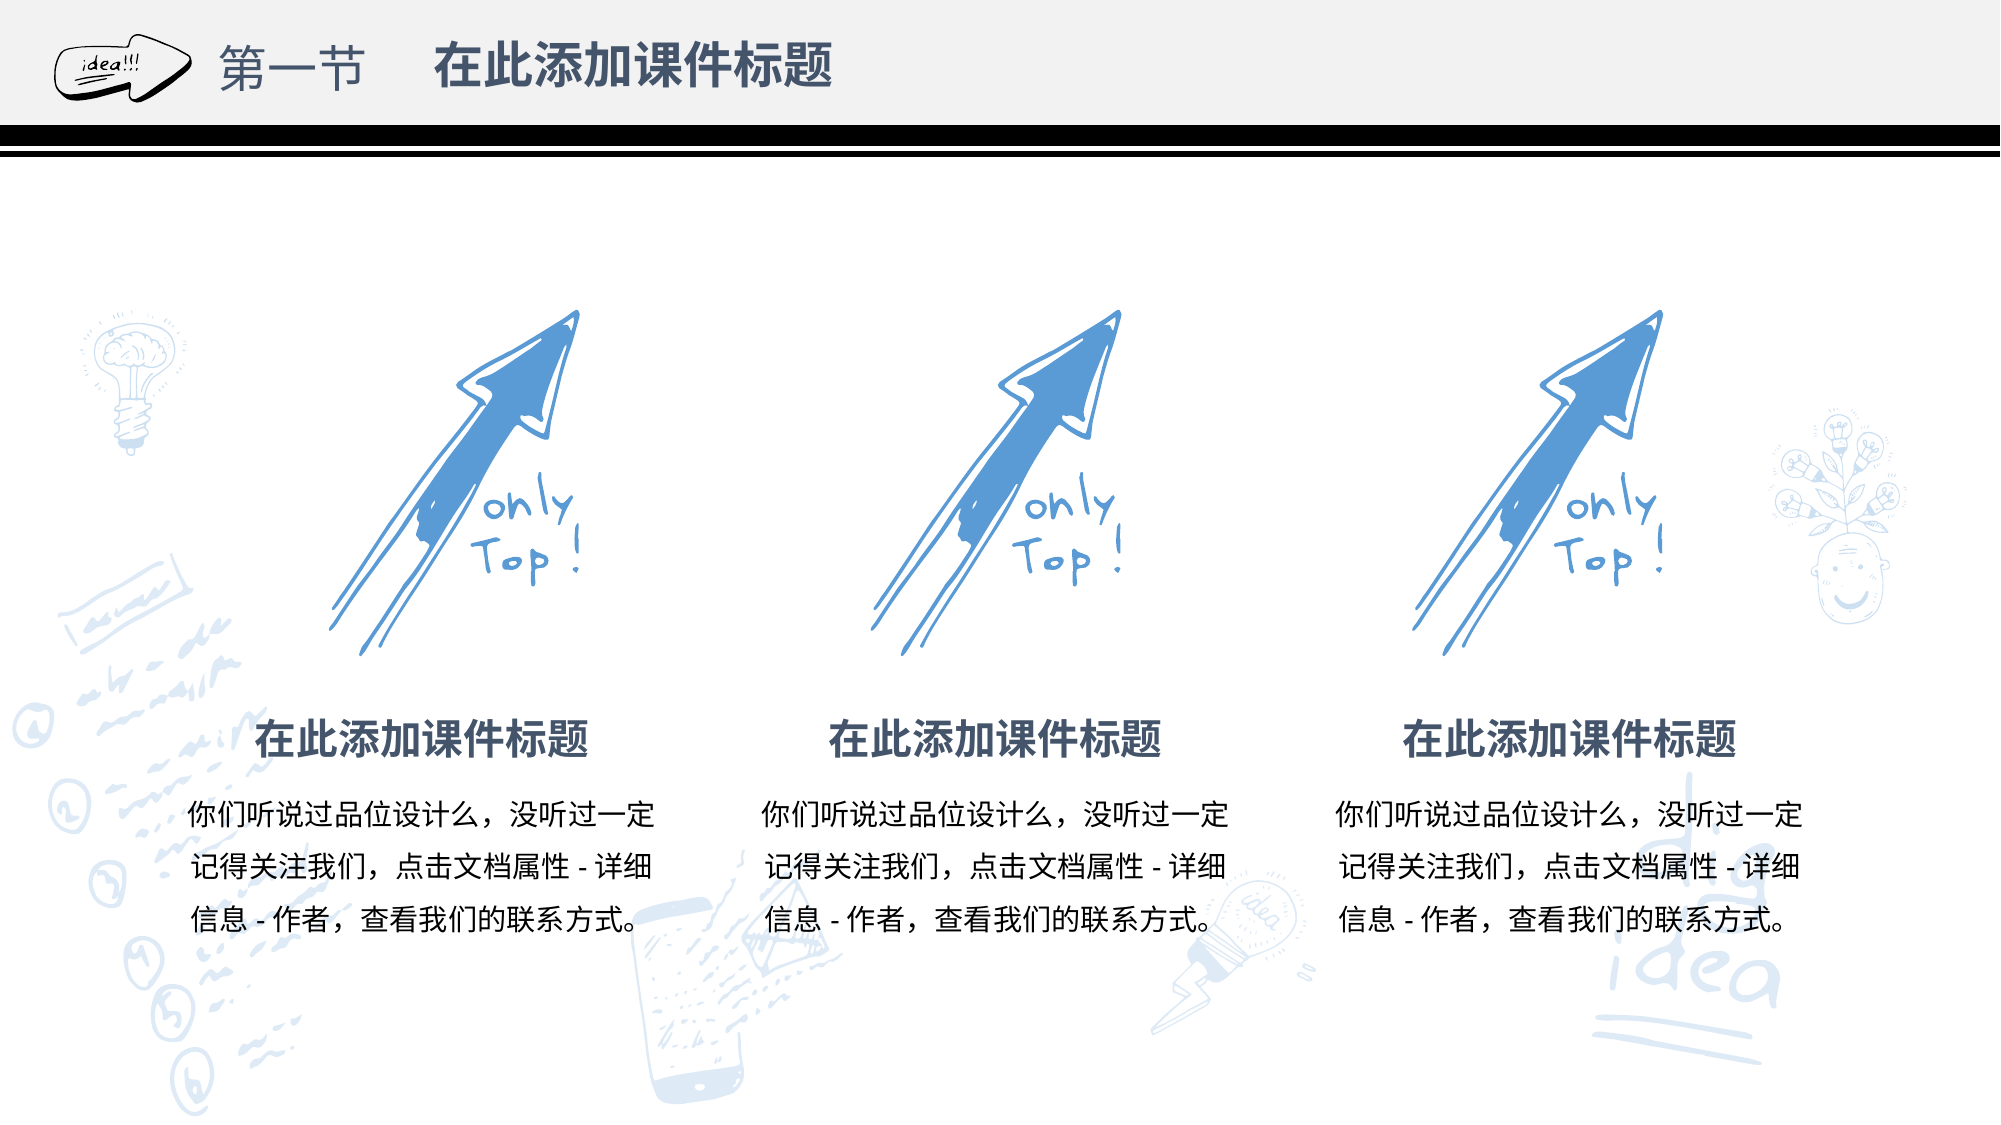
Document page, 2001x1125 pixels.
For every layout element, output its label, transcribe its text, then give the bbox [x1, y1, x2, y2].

text_box [54, 34, 192, 103]
text_box 你们听说过品位设计么，没听过一定记得关注我们，点击文档属性-详细信息-作者，查看我们的联系方式。 [738, 771, 1254, 944]
text_box 在此添加课件标题 [418, 25, 848, 101]
text_box [870, 309, 1122, 657]
text_box 你们听说过品位设计么，没听过一定记得关注我们，点击文档属性-详细信息-作者，查看我们的联系方式。 [164, 771, 680, 944]
text_box [0, 0, 2000, 125]
text_box 你们听说过品位设计么，没听过一定记得关注我们，点击文档属性-详细信息-作者，查看我们的联系方式。 [1312, 771, 1828, 944]
text_box [1412, 309, 1664, 657]
text_box 在此添加课件标题 [239, 705, 604, 771]
text_box 第一节 [202, 30, 383, 105]
text_box 在此添加课件标题 [813, 705, 1178, 771]
text_box 在此添加课件标题 [1387, 705, 1752, 771]
text_box [329, 309, 580, 657]
